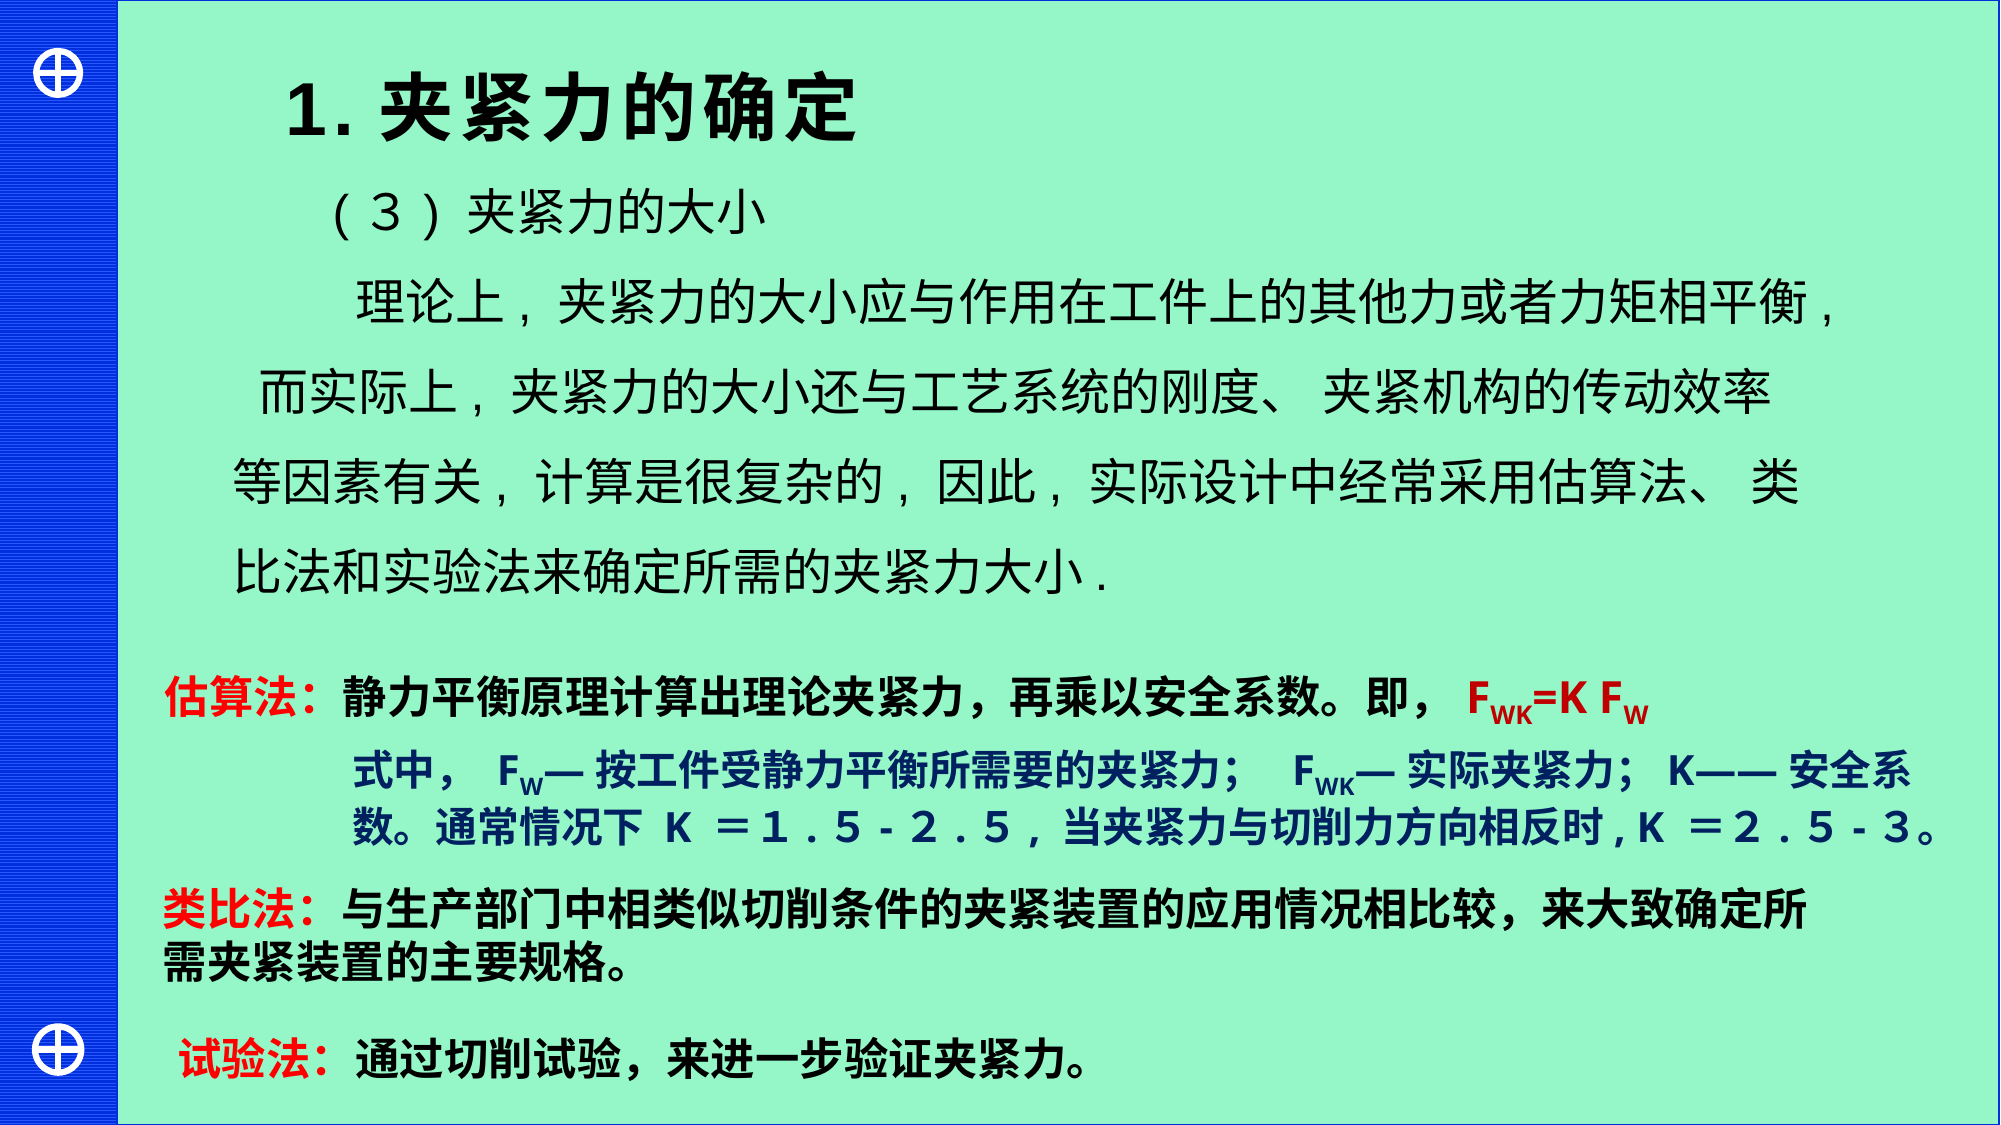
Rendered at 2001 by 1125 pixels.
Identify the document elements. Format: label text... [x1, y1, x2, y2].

text_box 类比法：与生产部门中相类似切削条件的夹紧装置的应用情况相比较，来大致确定所需夹紧装置的主要规格。 [148, 873, 1852, 996]
text_box 1.夹紧力的确定 [162, 37, 1450, 159]
text_box 式中， FW—按工件受静力平衡所需要的夹紧力； FWK—实际夹紧力；K——安全系数。通常情况下 K ＝１.５-２.５, 当夹紧力与切削力方向相反时, K ＝２.５-３。 [337, 736, 1940, 858]
text_box 估算法：静力平衡原理计算出理论夹紧力，再乘以安全系数。即，FWK=K FW [150, 661, 1897, 897]
text_box 试验法：通过切削试验，来进一步验证夹紧力。 [162, 1023, 1158, 1092]
text_box (３) 夹紧力的大小 理论上, 夹紧力的大小应与作用在工件上的其他力或者力矩相平衡, 而实际上, 夹紧力的大小还与工艺系统的刚度、 夹紧机构的传动效率等因素有关, 计算是很复杂的, 因此, 实际设计中经常采用估算法、 类比法和实验法来确定所需的夹紧力大小. [217, 143, 1829, 661]
